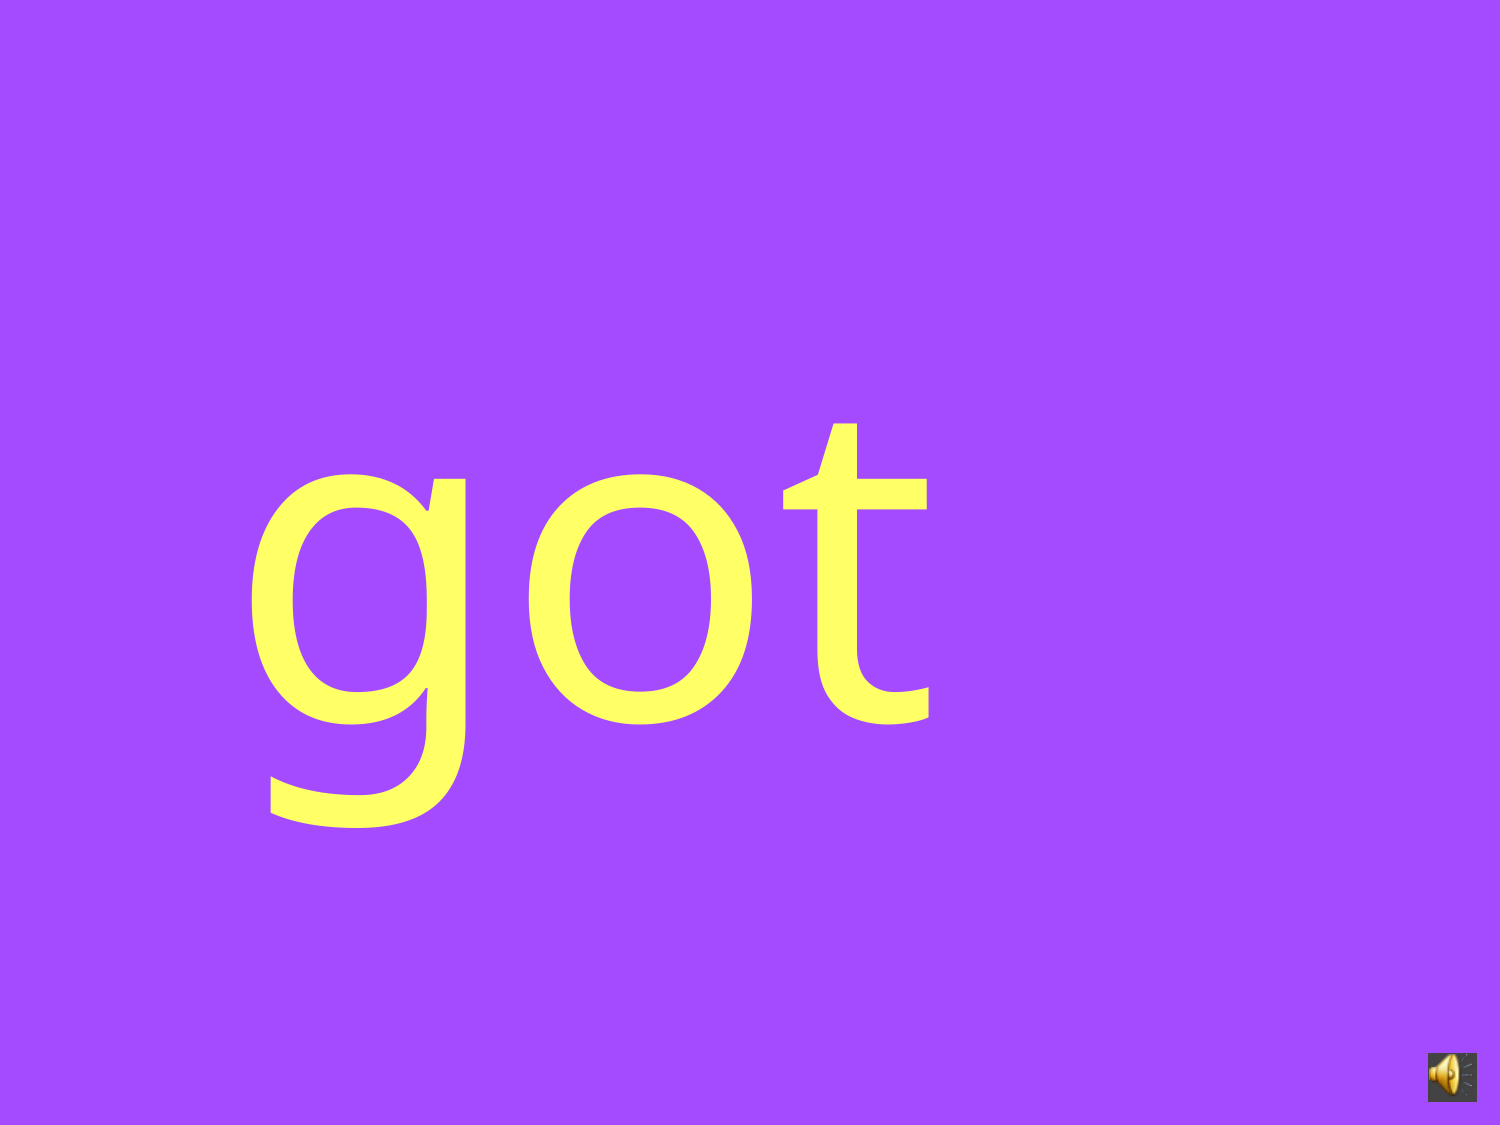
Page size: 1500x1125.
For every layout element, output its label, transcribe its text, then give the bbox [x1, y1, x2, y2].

picture [1427, 1052, 1478, 1103]
subtitle got [212, 262, 1450, 763]
